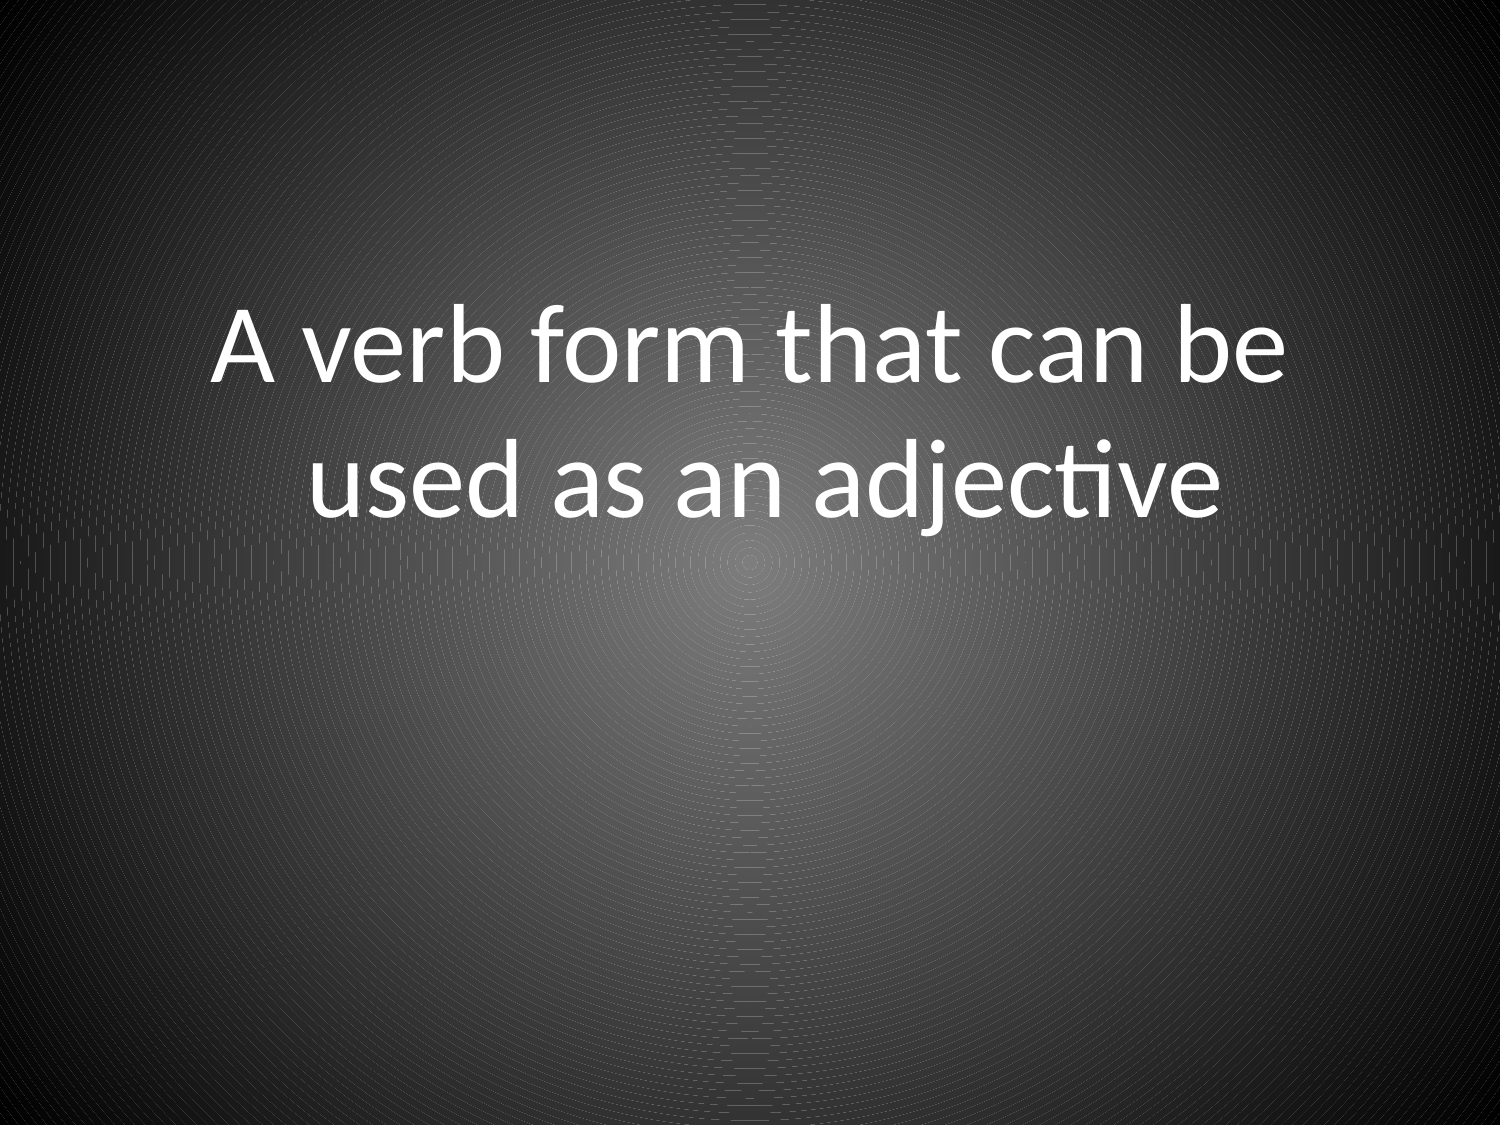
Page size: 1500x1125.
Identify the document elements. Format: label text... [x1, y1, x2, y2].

list A verb form that can be used as an adjective [75, 262, 1425, 1005]
